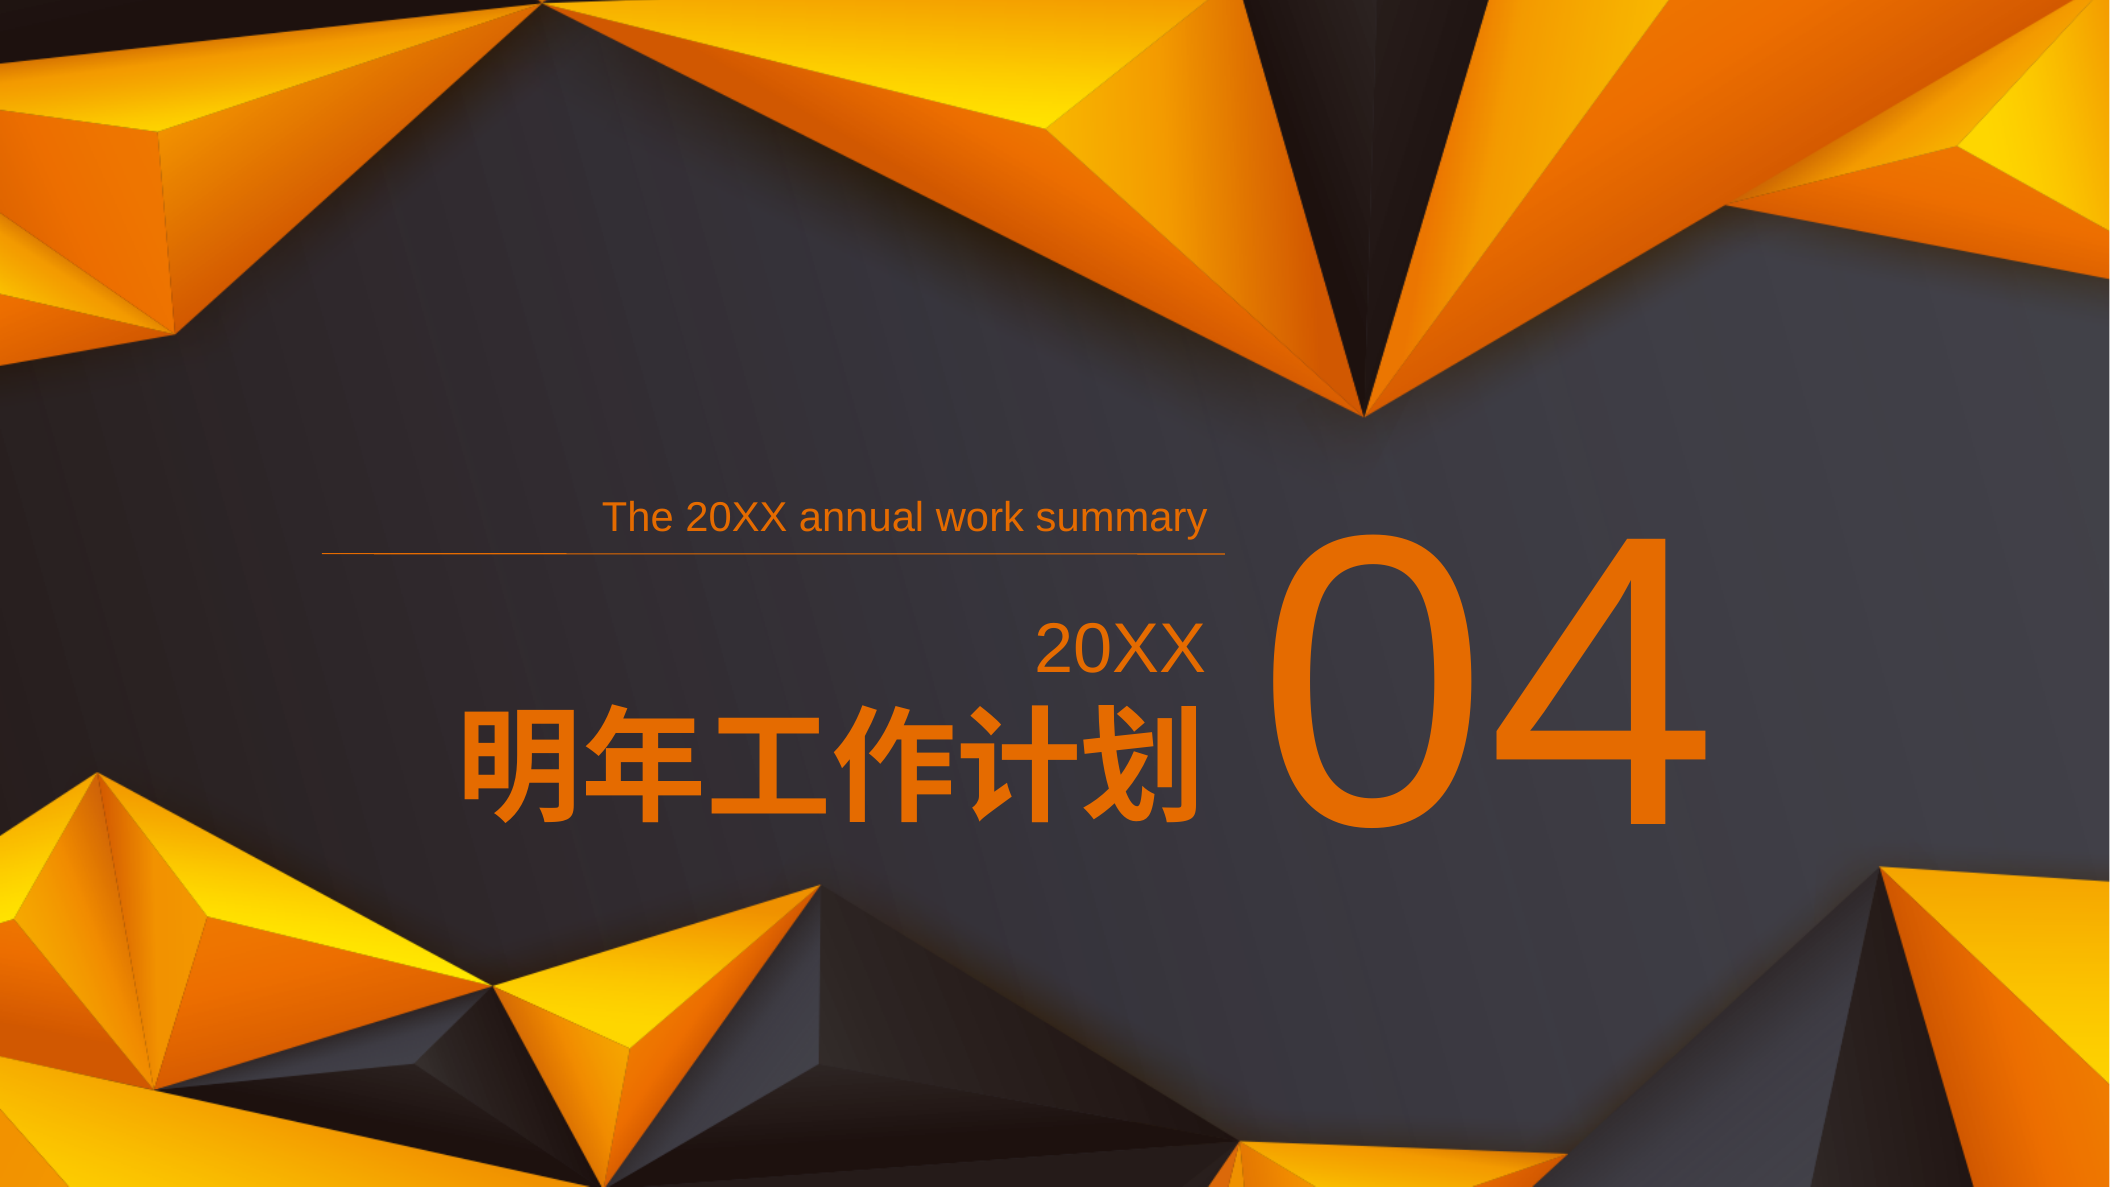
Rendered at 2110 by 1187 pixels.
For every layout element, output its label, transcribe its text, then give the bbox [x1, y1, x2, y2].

text_box The 20XX annual work summary [586, 482, 1223, 547]
text_box 04 [1242, 402, 1733, 916]
text_box [0, 0, 2110, 1187]
text_box 20XX 明年工作计划 [441, 594, 1221, 844]
